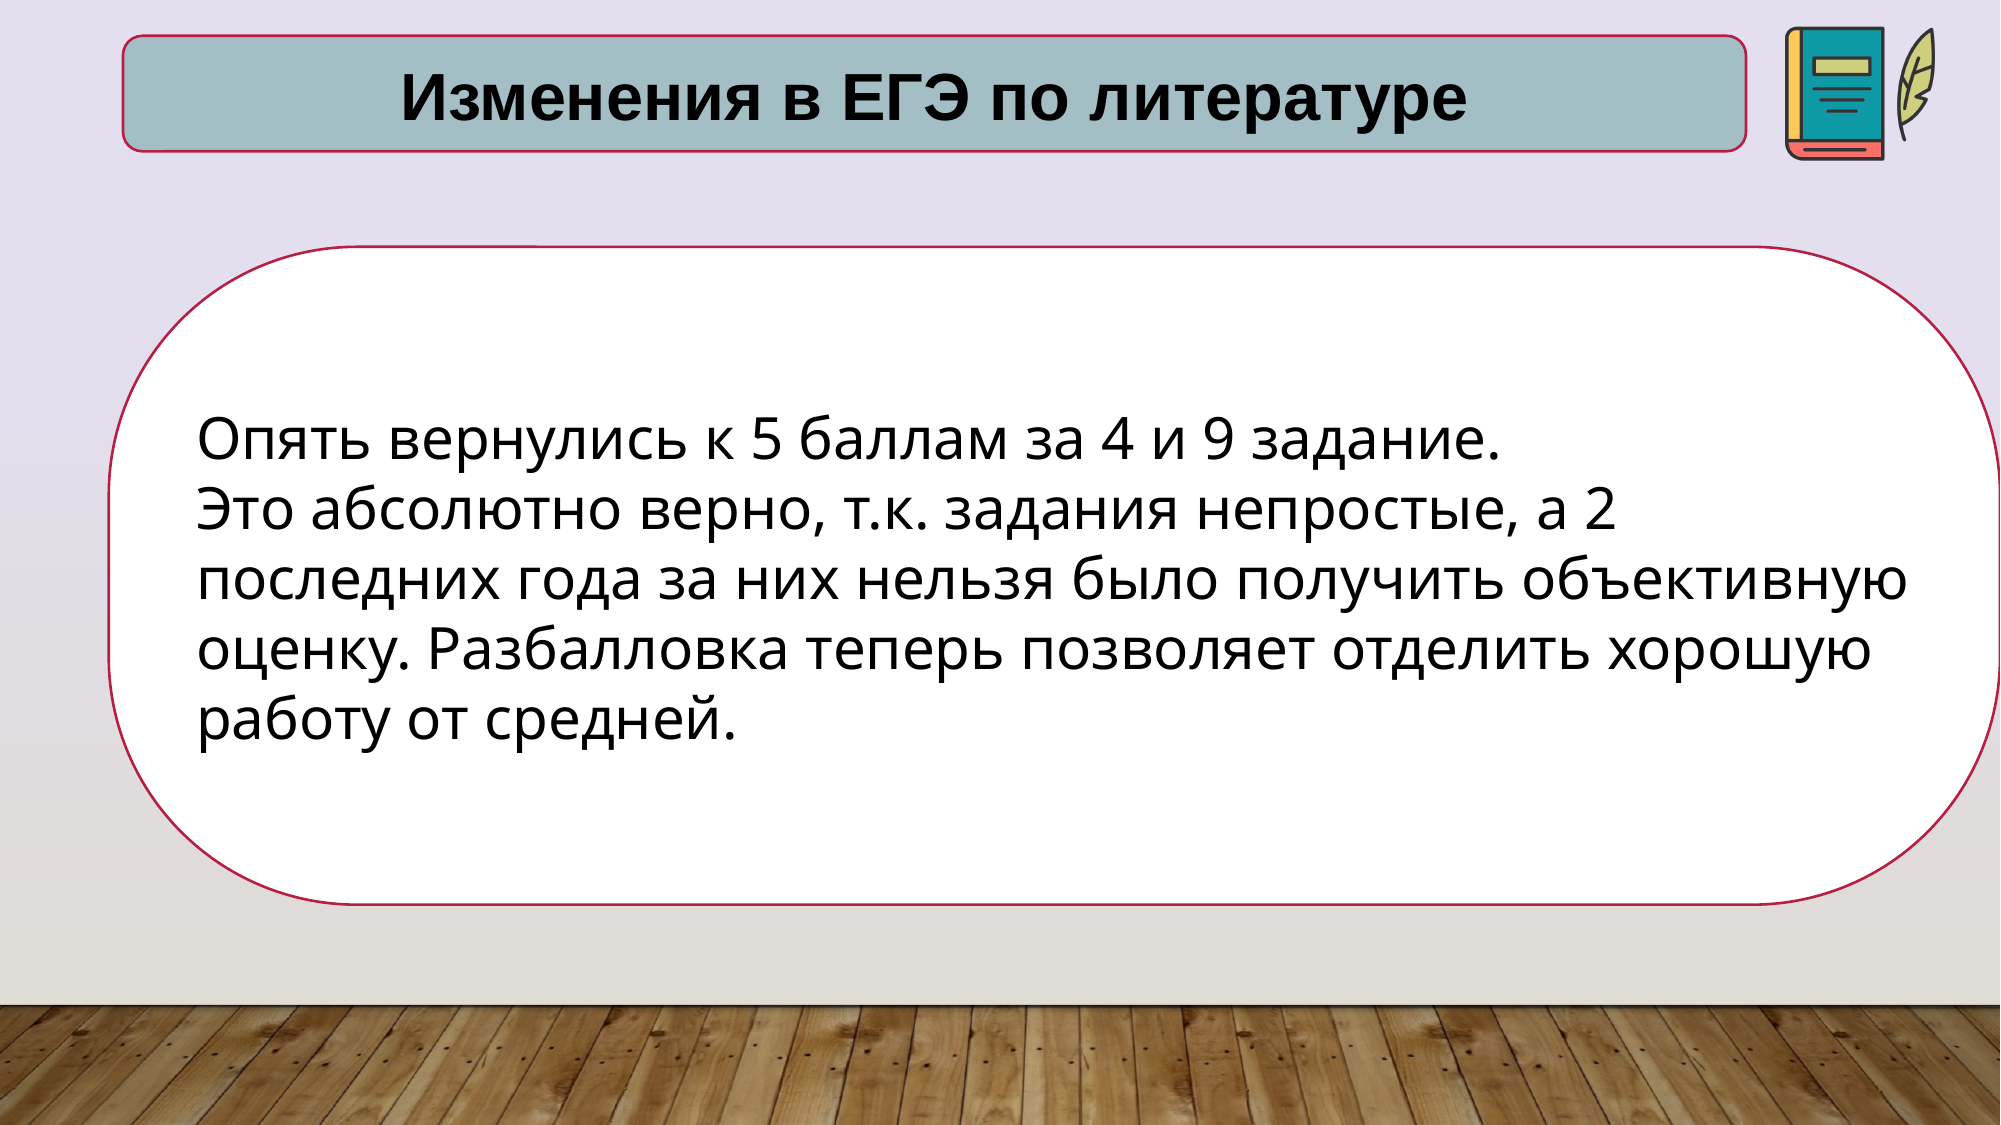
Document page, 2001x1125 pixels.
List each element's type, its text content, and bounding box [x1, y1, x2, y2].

text_box Изменения в ЕГЭ по литературе [121, 34, 1748, 153]
picture [0, 1005, 2000, 1125]
picture [1784, 18, 1936, 169]
text_box Опять вернулись к 5 баллам за 4 и 9 задание. Это абсолютно верно, т.к. задания непростые, а 2 последних года за них нельзя было получить объективную оценку. Разбалловка теперь позволяет отделить хорошую работу от средней. [107, 245, 2000, 906]
